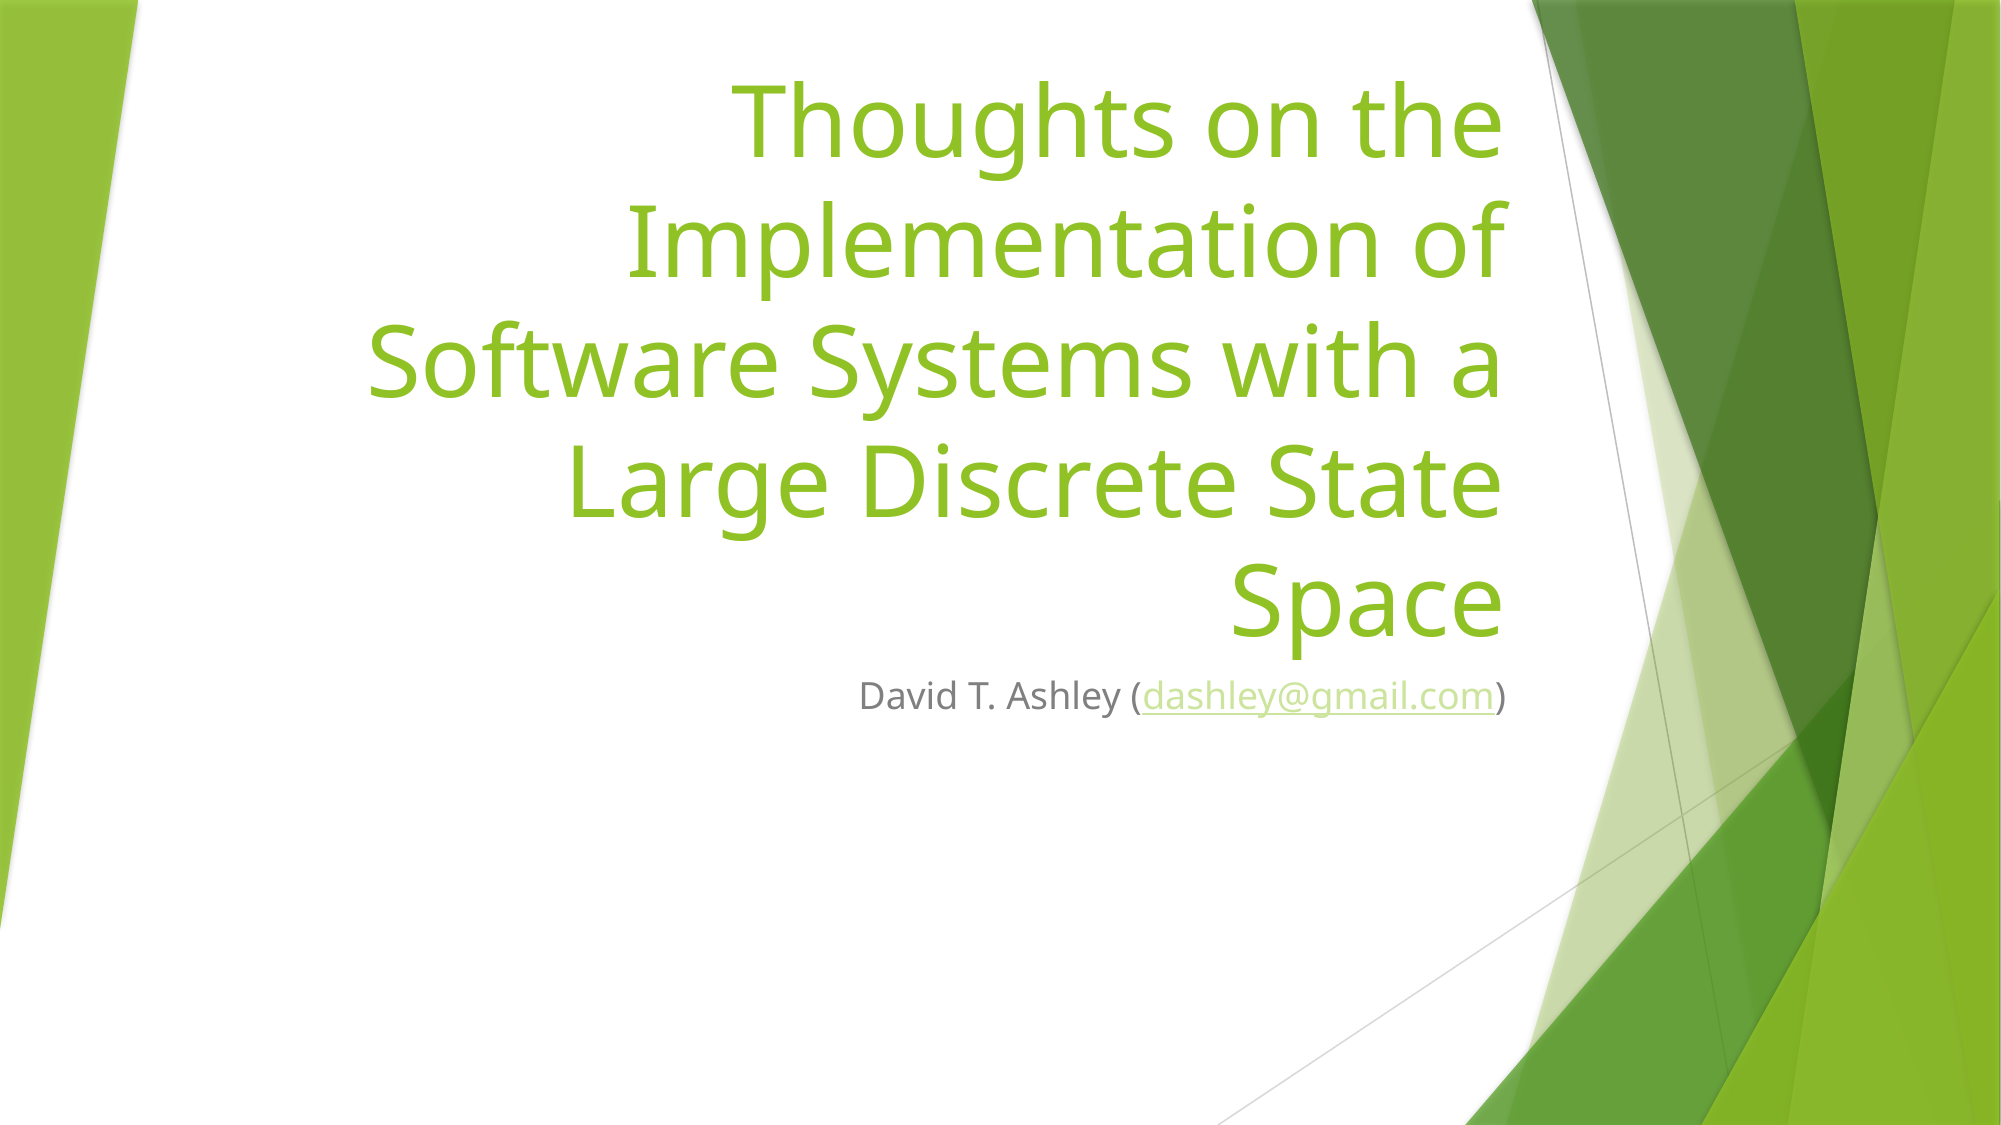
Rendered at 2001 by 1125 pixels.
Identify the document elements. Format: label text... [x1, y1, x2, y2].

subtitle David T. Ashley (dashley@gmail.com) [247, 664, 1522, 845]
title Thoughts on the Implementation of Software Systems with a Large Discrete State Space [247, 394, 1522, 664]
